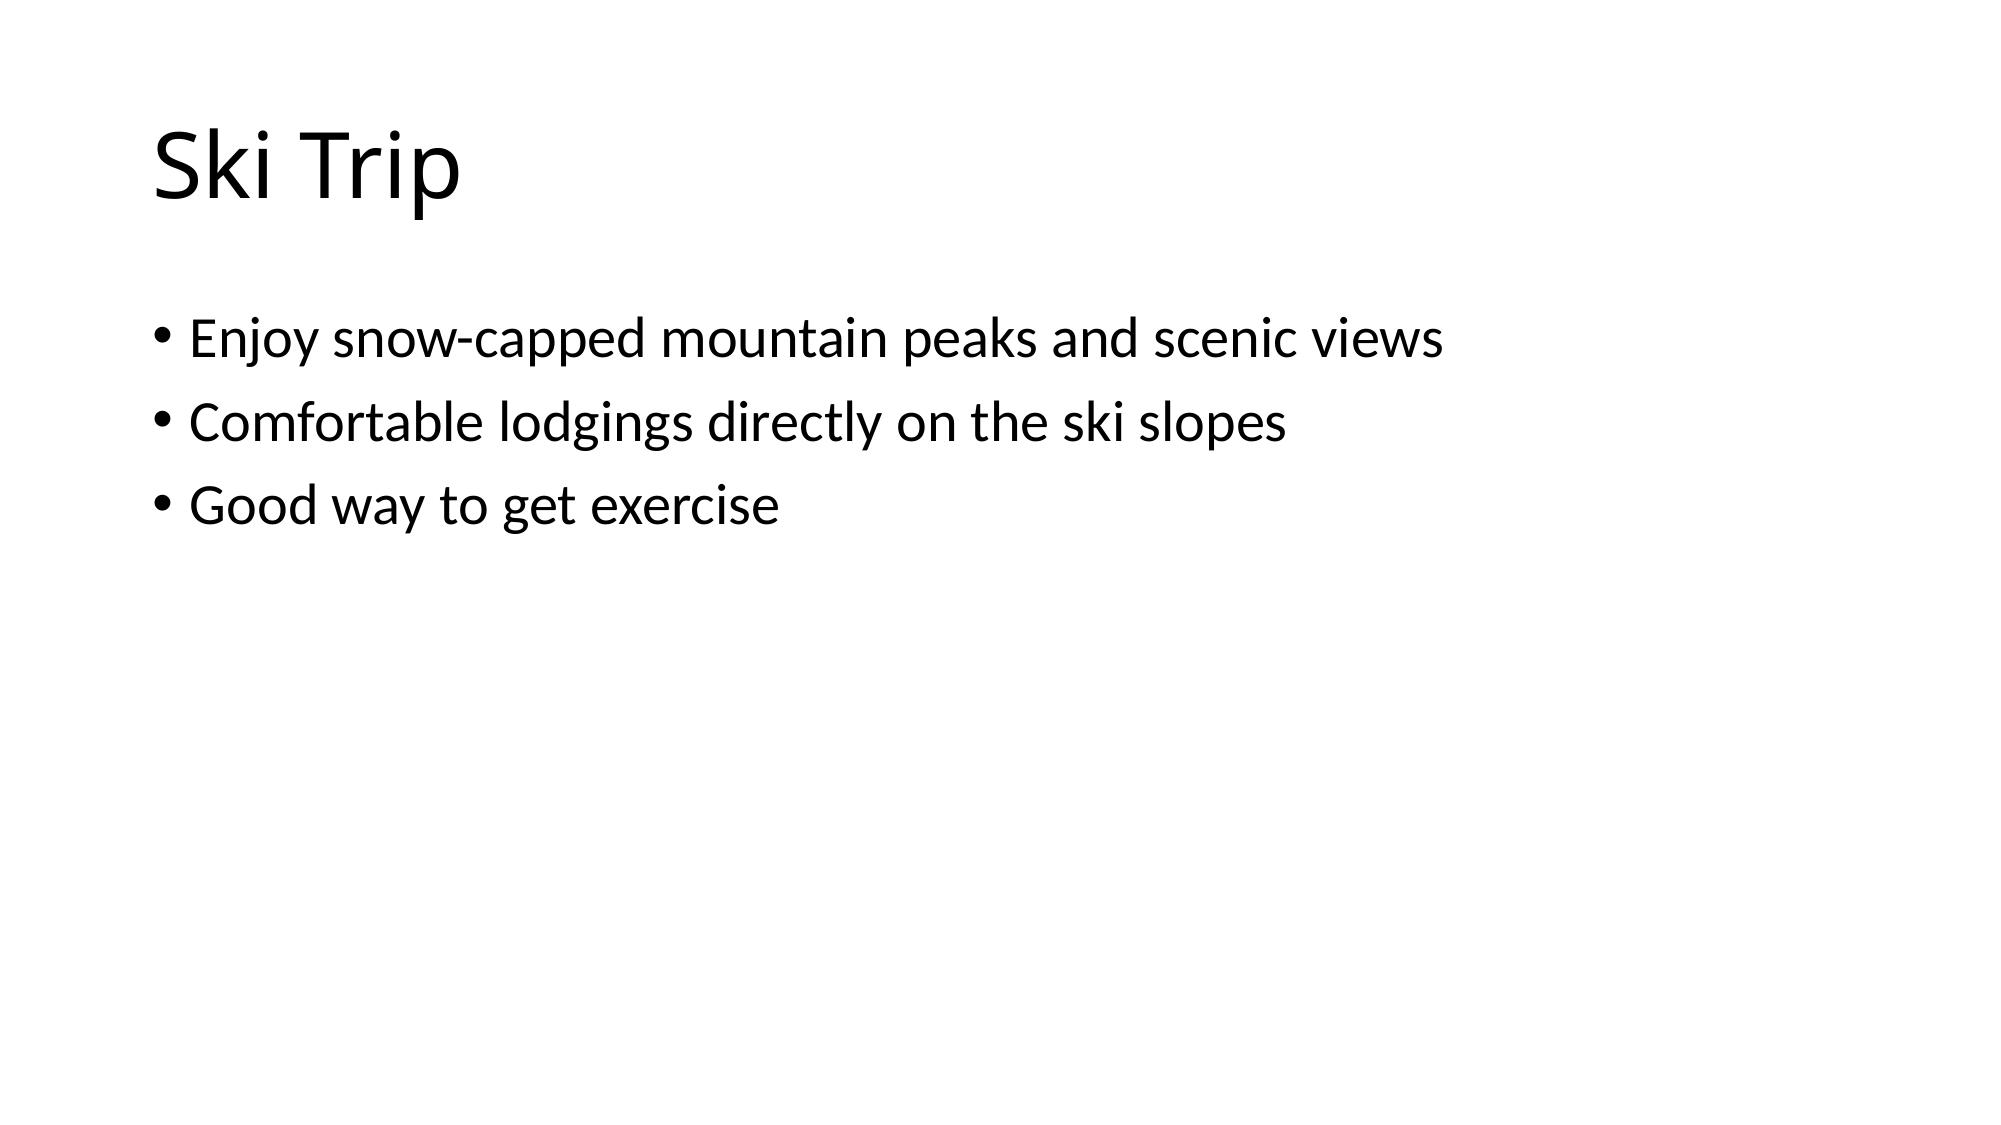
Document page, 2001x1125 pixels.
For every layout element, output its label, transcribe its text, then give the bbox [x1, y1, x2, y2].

title Ski Trip [137, 59, 1863, 278]
list Enjoy snow-capped mountain peaks and scenic views Comfortable lodgings directly on the ski slopes Good way to get exercise [137, 299, 1863, 1014]
